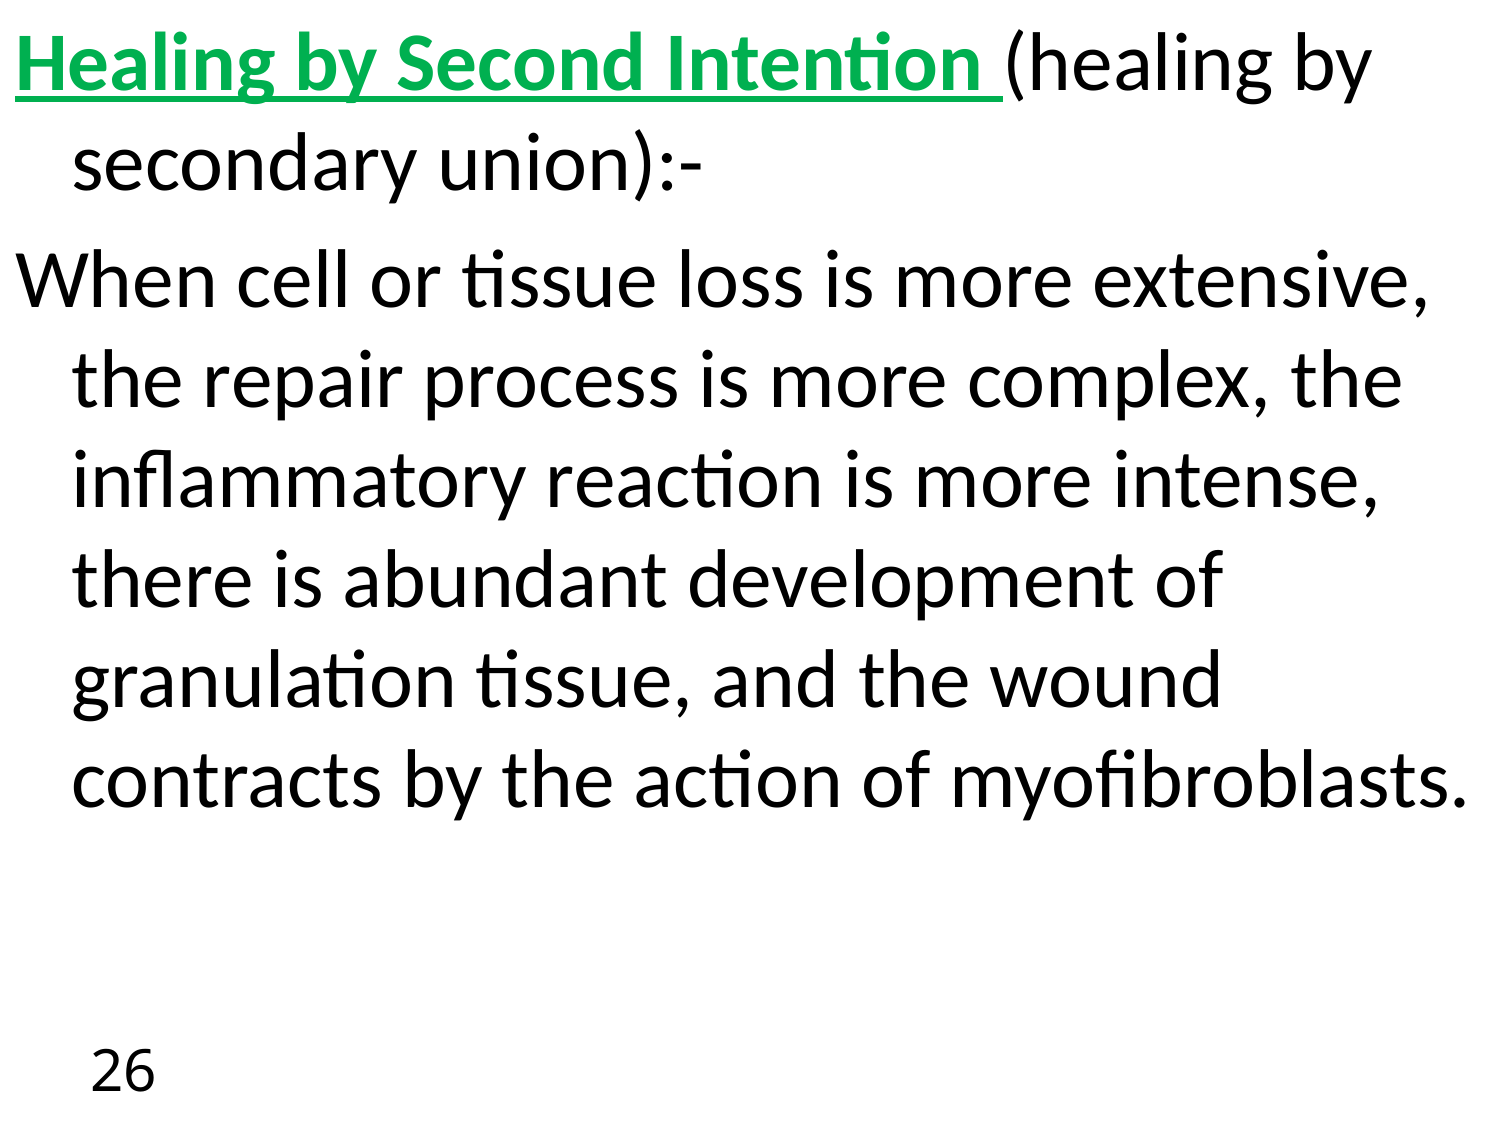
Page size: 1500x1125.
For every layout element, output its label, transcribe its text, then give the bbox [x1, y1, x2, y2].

slide_number 26 [75, 1042, 425, 1103]
list Healing by Second Intention (healing by secondary union):- When cell or tissue loss is more extensive, the repair process is more complex, the inflammatory reaction is more intense, there is abundant development of granulation tissue, and the wound contracts by the action of myofibroblasts. [0, 0, 1500, 1125]
